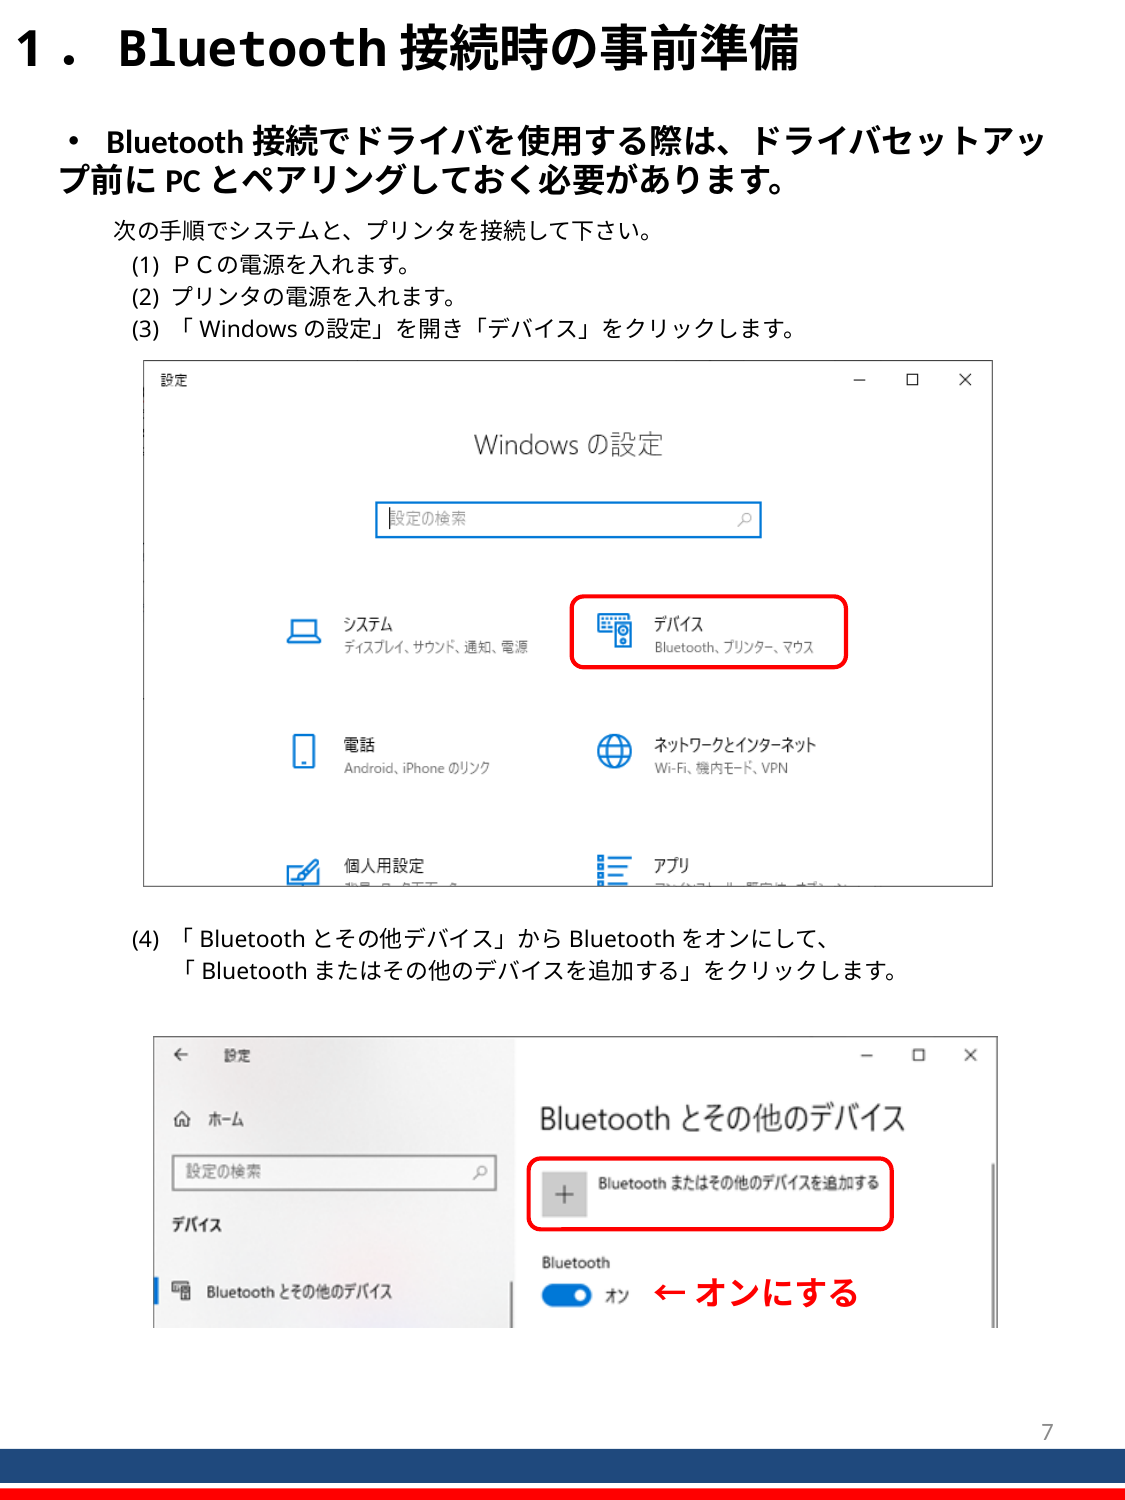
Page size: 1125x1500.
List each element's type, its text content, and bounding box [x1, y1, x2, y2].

text_box 1．Bluetooth接続時の事前準備 [0, 9, 1125, 84]
slide_number 6 [806, 1390, 1069, 1447]
list ・ Bluetooth接続でドライバを使用する際は、ドライバセットアップ前にPCとペアリングしておく必要があります。 次の手順でシステムと、プリンタを接続して下さい。 (1) ＰＣの電源を入れます。 (2) プリンタの電源を入れます。 (3) 「Windowsの設定」を開き「デバイス」をクリックします。 (4) 「Bluetoothとその他デバイス」からBluetoothをオンにして、 「Bluetoothまたはその他のデバイスを追加する」をクリックします。 [42, 111, 1093, 1412]
picture [153, 1036, 998, 1328]
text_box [0, 1448, 1125, 1500]
picture [142, 359, 993, 887]
